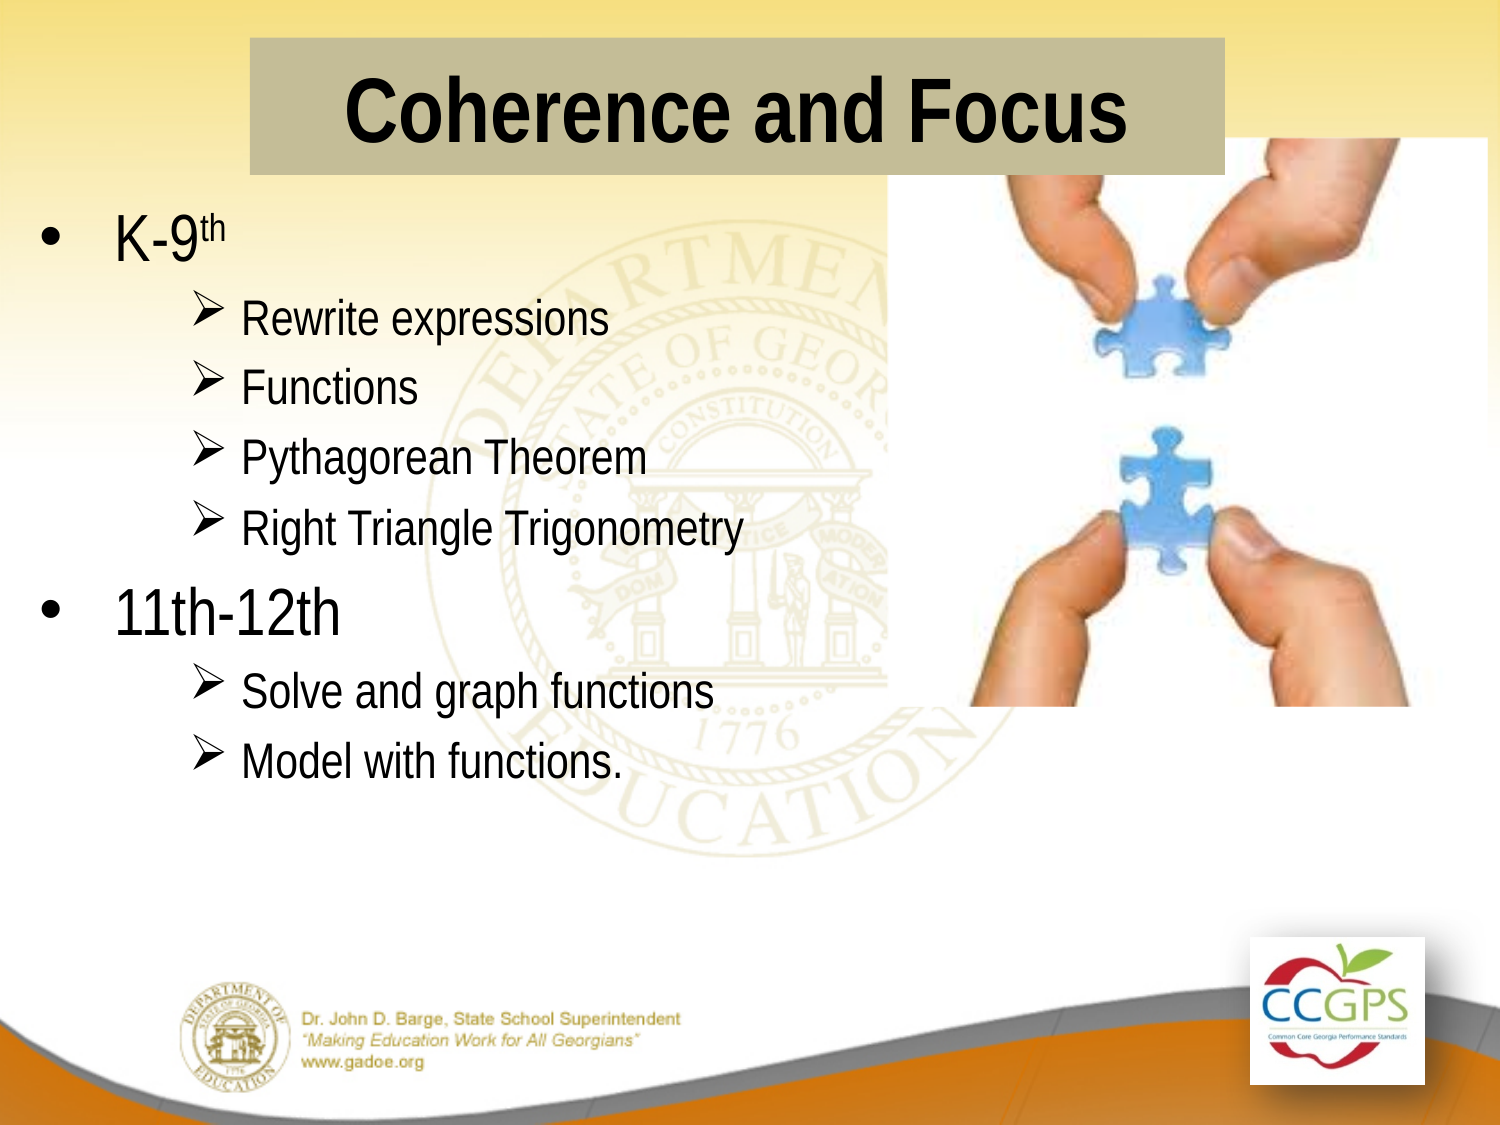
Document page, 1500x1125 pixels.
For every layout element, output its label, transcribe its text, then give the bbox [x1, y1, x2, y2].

picture [0, 0, 1500, 1125]
title Coherence and Focus [249, 37, 1226, 176]
subtitle K-9th Rewrite expressions Functions Pythagorean Theorem Right Triangle Trigonometry 11th-12th Solve and graph functions Model with functions. [24, 187, 1001, 1051]
